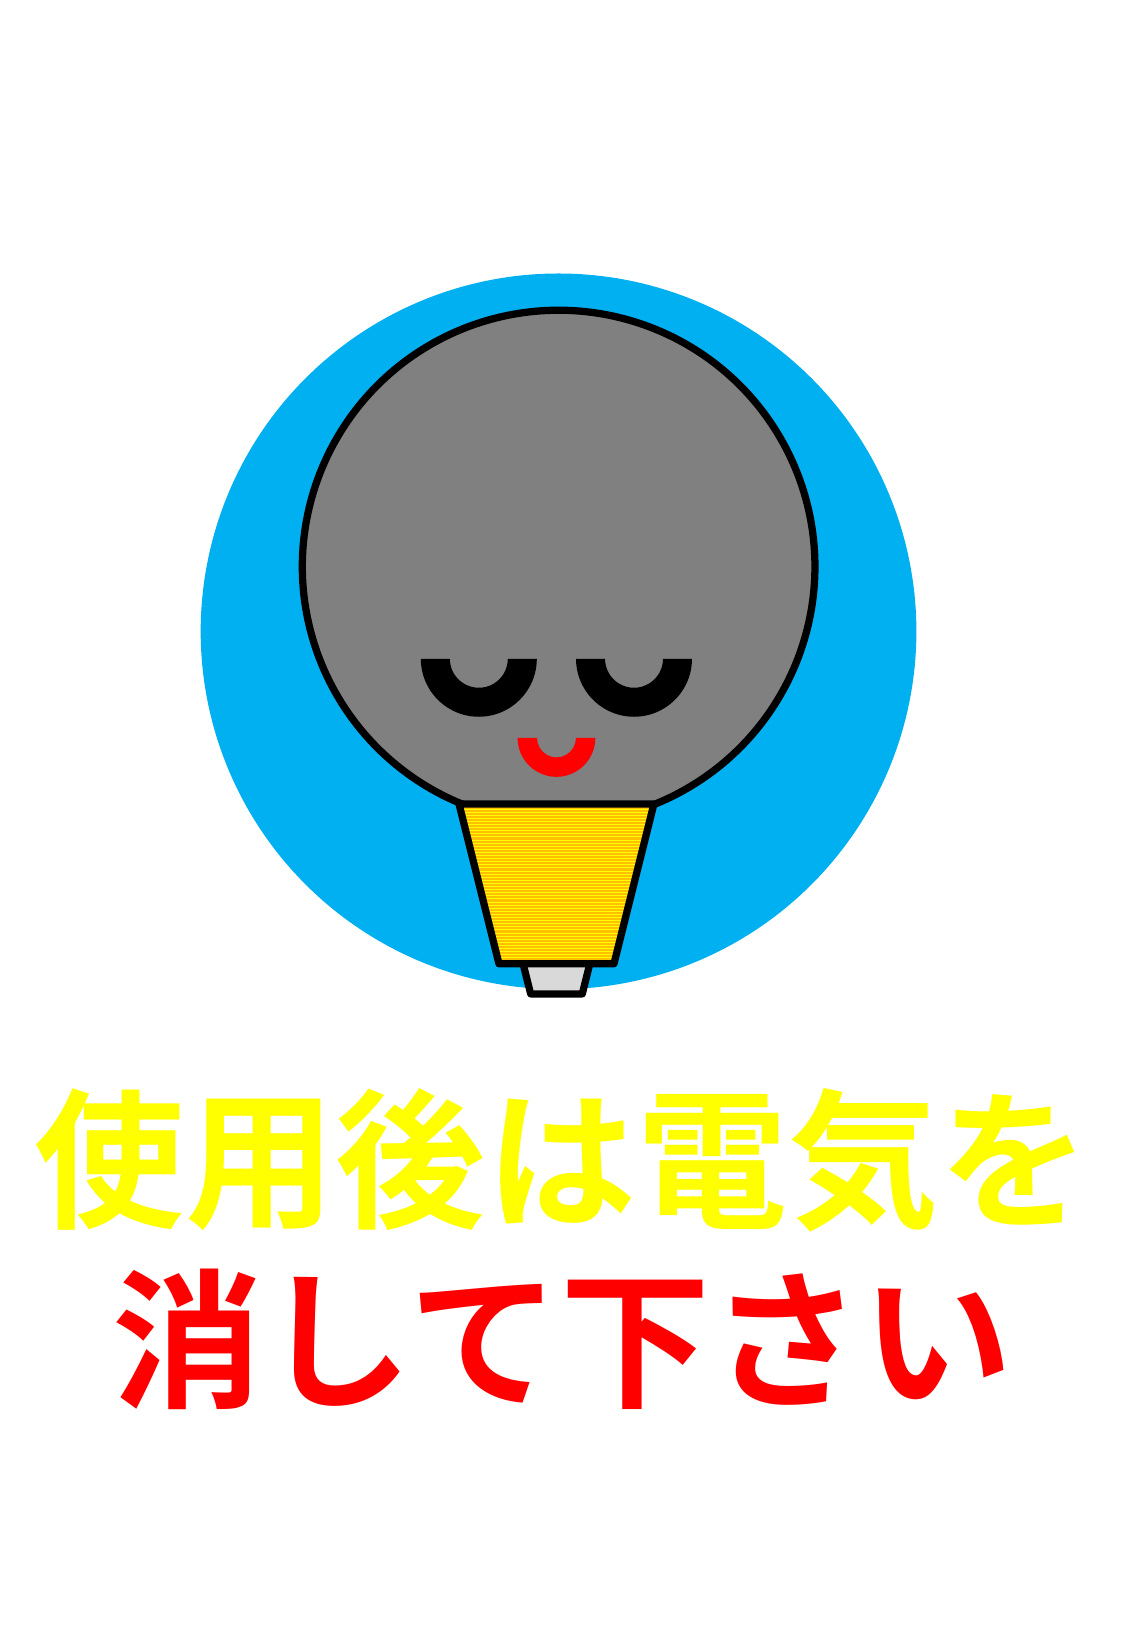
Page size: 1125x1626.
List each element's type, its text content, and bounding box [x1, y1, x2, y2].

text_box 使用後は電気を 消して下さい [0, 1059, 1125, 1434]
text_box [200, 273, 917, 995]
